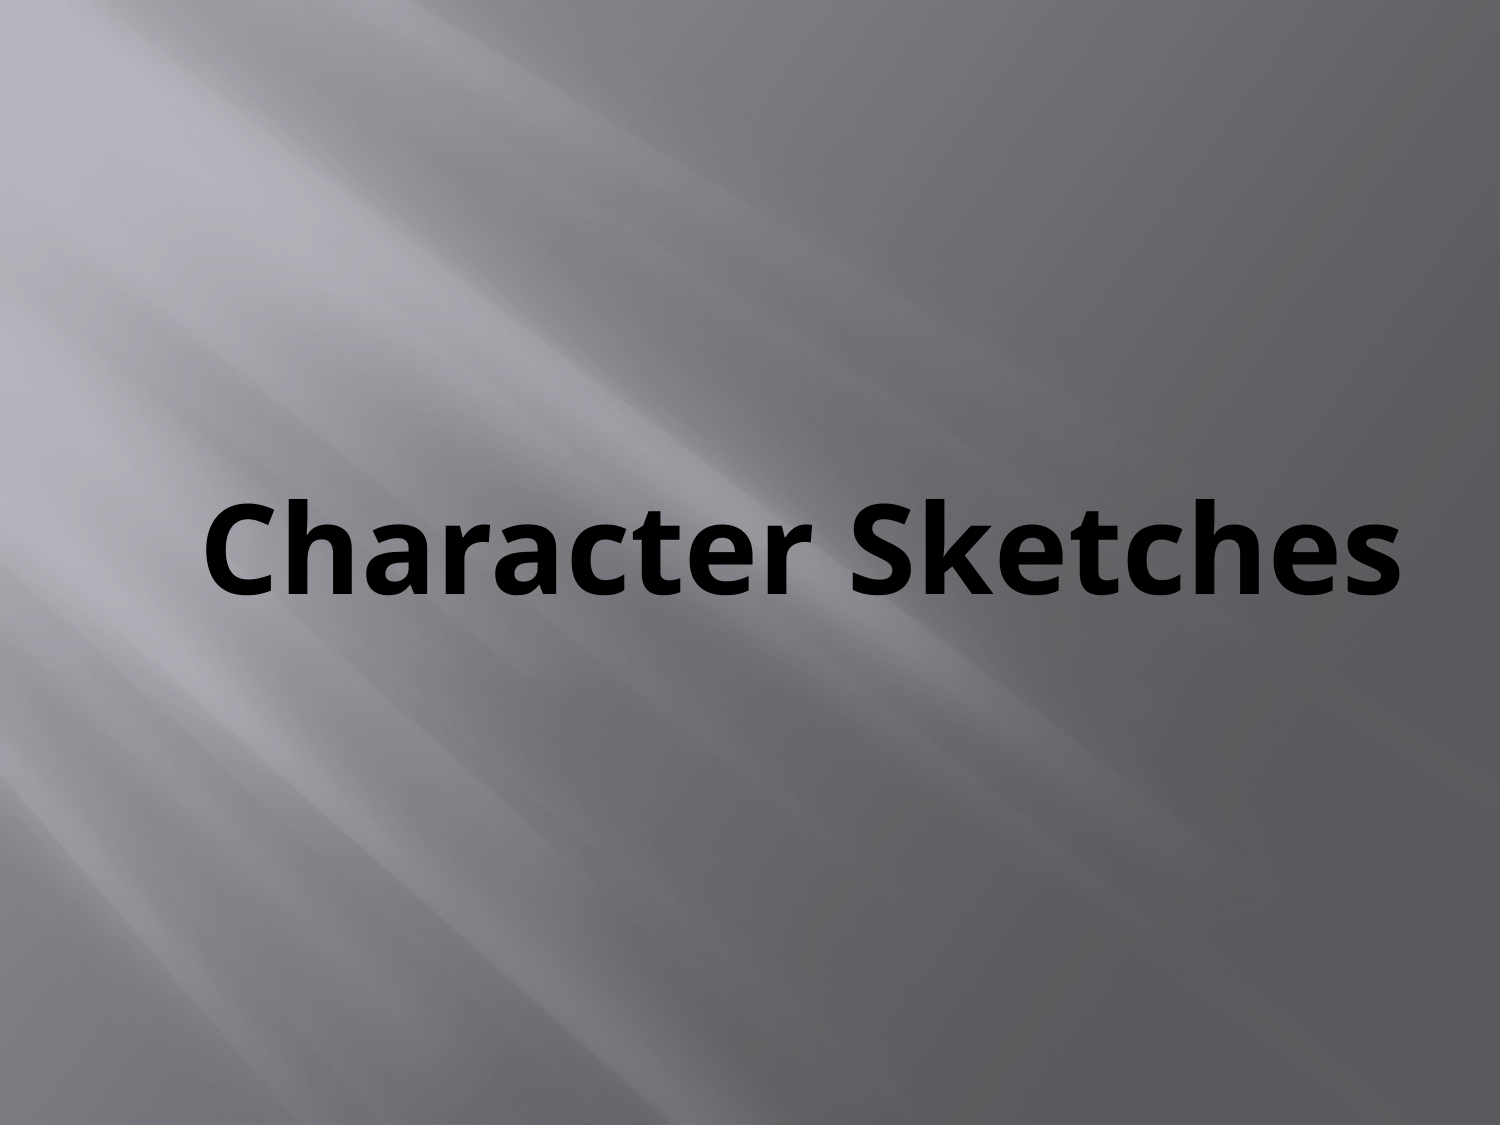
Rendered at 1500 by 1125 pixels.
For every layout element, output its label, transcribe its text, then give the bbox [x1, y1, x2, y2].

title Character Sketches [175, 398, 1430, 692]
